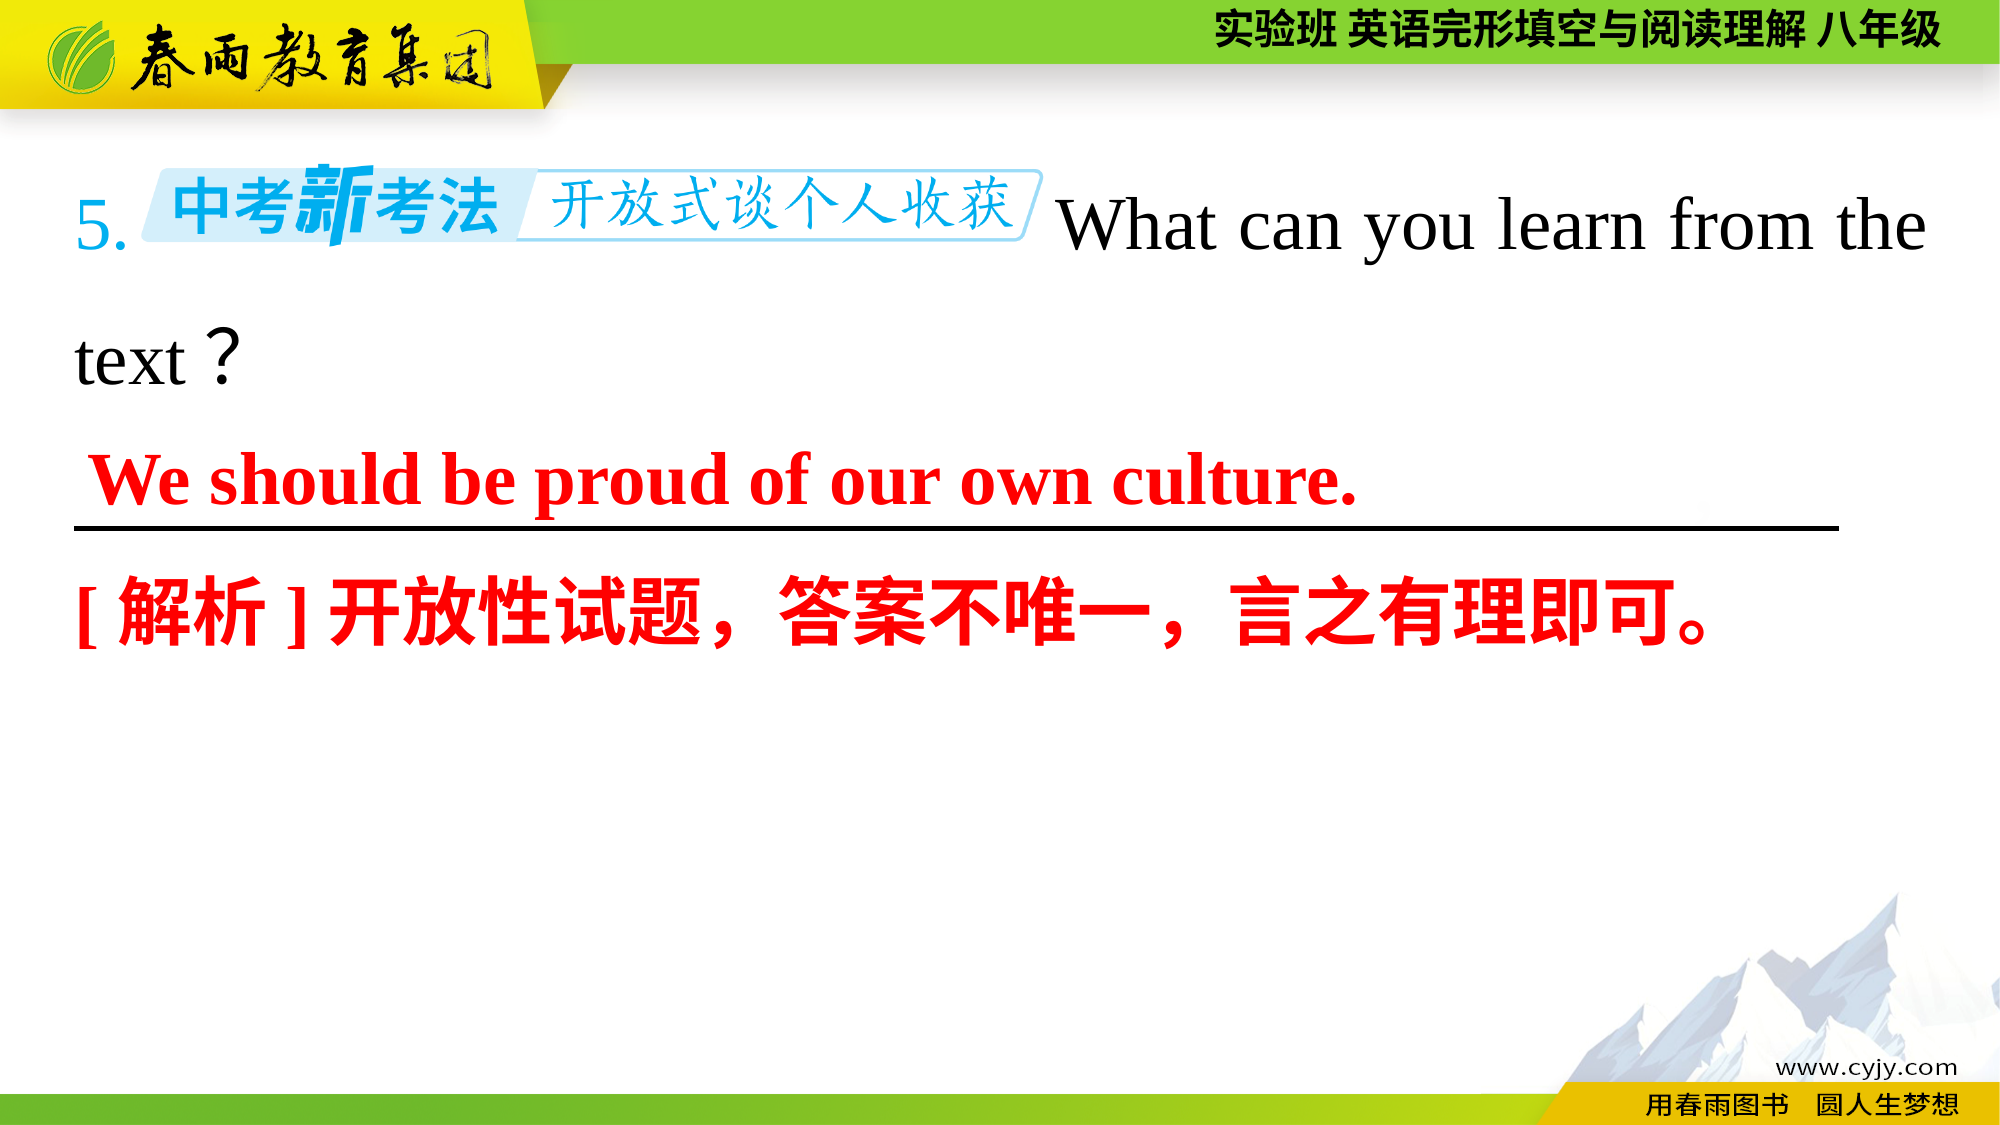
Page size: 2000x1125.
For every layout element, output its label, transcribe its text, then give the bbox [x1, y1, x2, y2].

text_box We should be proud of our own culture. [72, 376, 1604, 512]
text_box [解析]开放性试题，答案不唯一，言之有理即可。 [59, 512, 1944, 663]
list 5. What can you learn from the text？ ， [59, 122, 1944, 512]
picture [0, 0, 2000, 1125]
